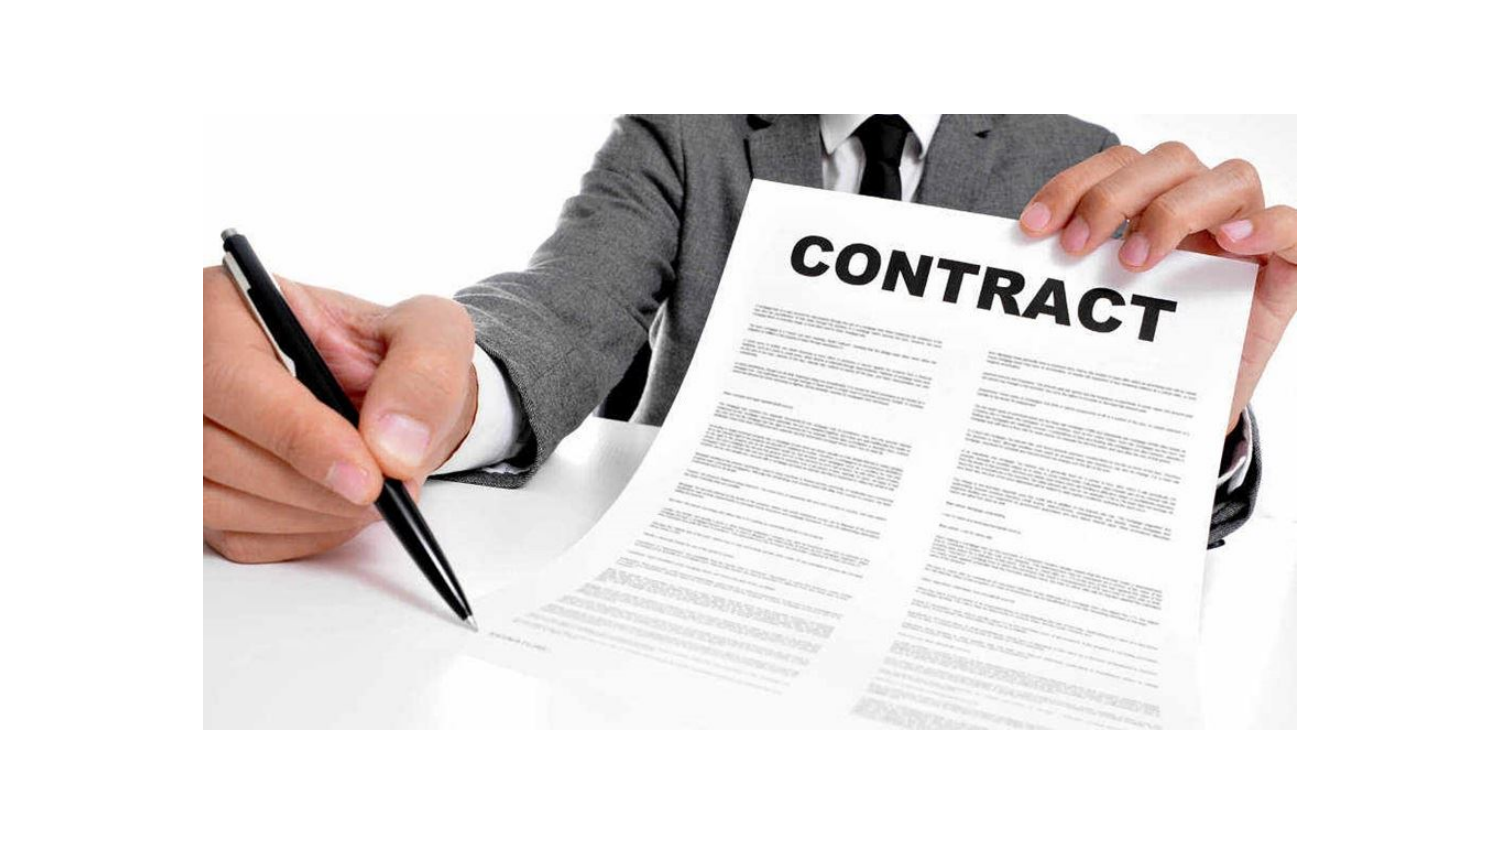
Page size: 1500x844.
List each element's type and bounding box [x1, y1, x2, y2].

picture [202, 114, 1298, 730]
